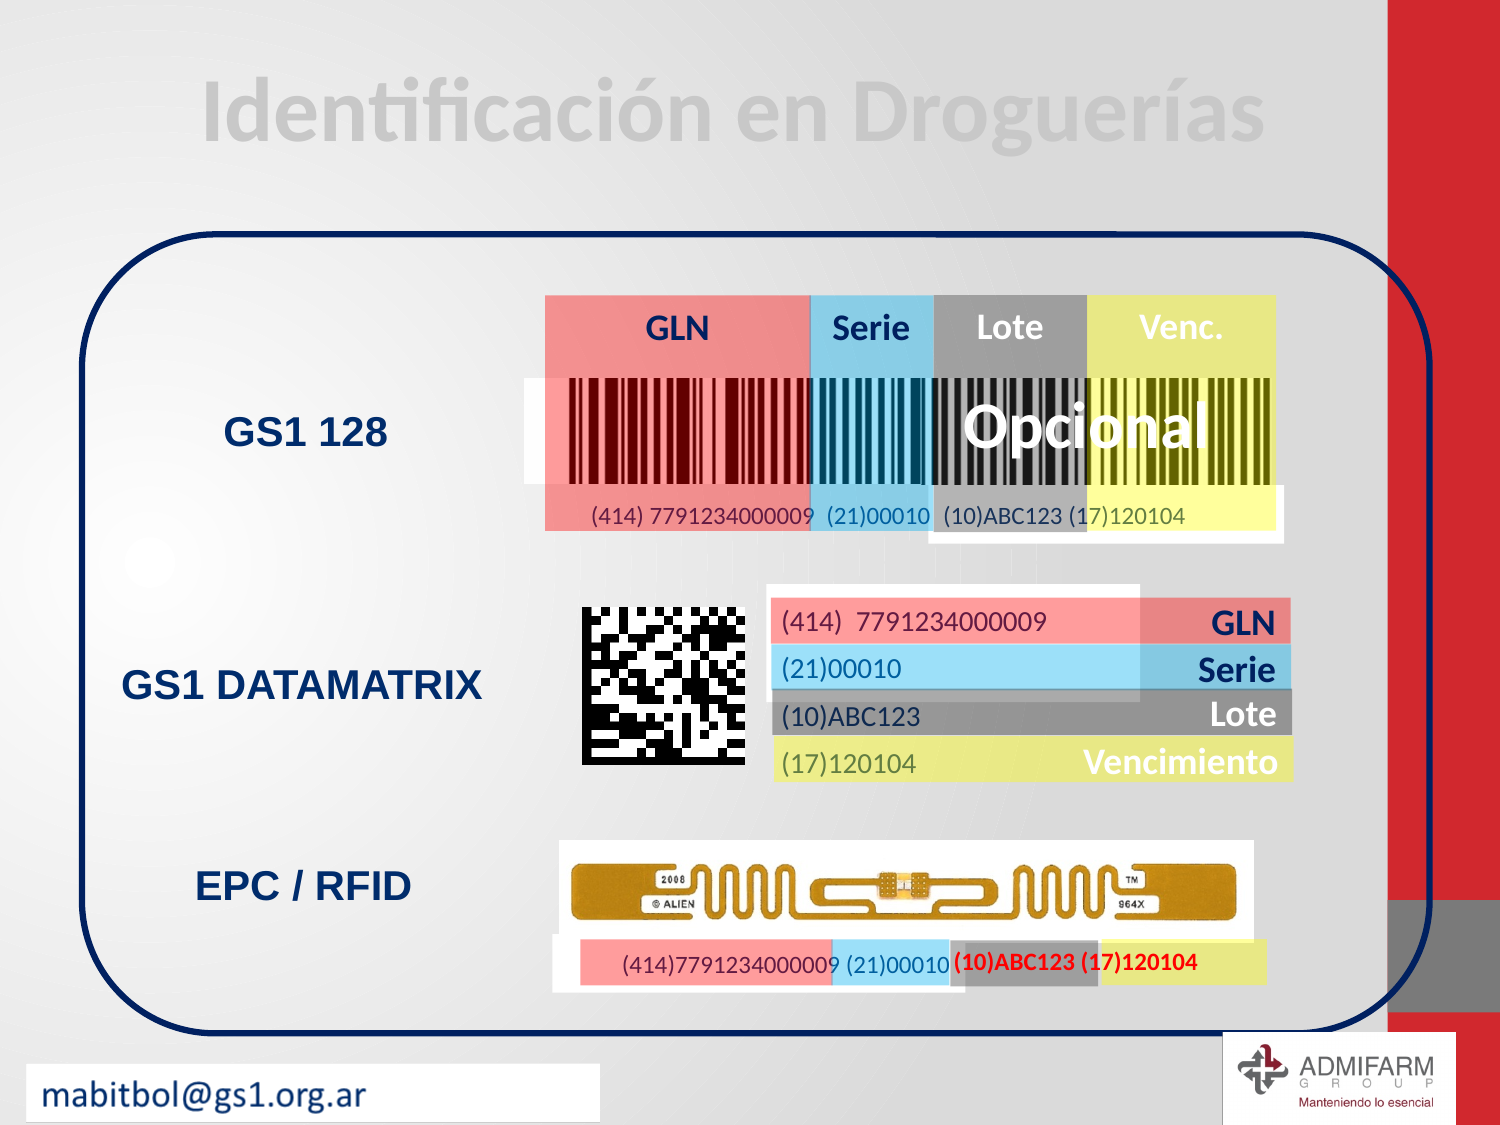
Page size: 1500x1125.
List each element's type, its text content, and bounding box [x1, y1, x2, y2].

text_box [94, 607, 746, 765]
text_box Identificación en Droguerías [185, 42, 1283, 168]
text_box Lote [956, 295, 1087, 371]
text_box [938, 930, 1270, 991]
text_box [79, 232, 1432, 1036]
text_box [102, 840, 1255, 943]
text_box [551, 933, 938, 994]
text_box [956, 378, 1285, 545]
picture [17, 1058, 601, 1125]
picture [1221, 1031, 1457, 1125]
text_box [765, 583, 1292, 685]
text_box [765, 687, 1295, 789]
text_box Venc. [1087, 295, 1277, 371]
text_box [98, 294, 947, 544]
